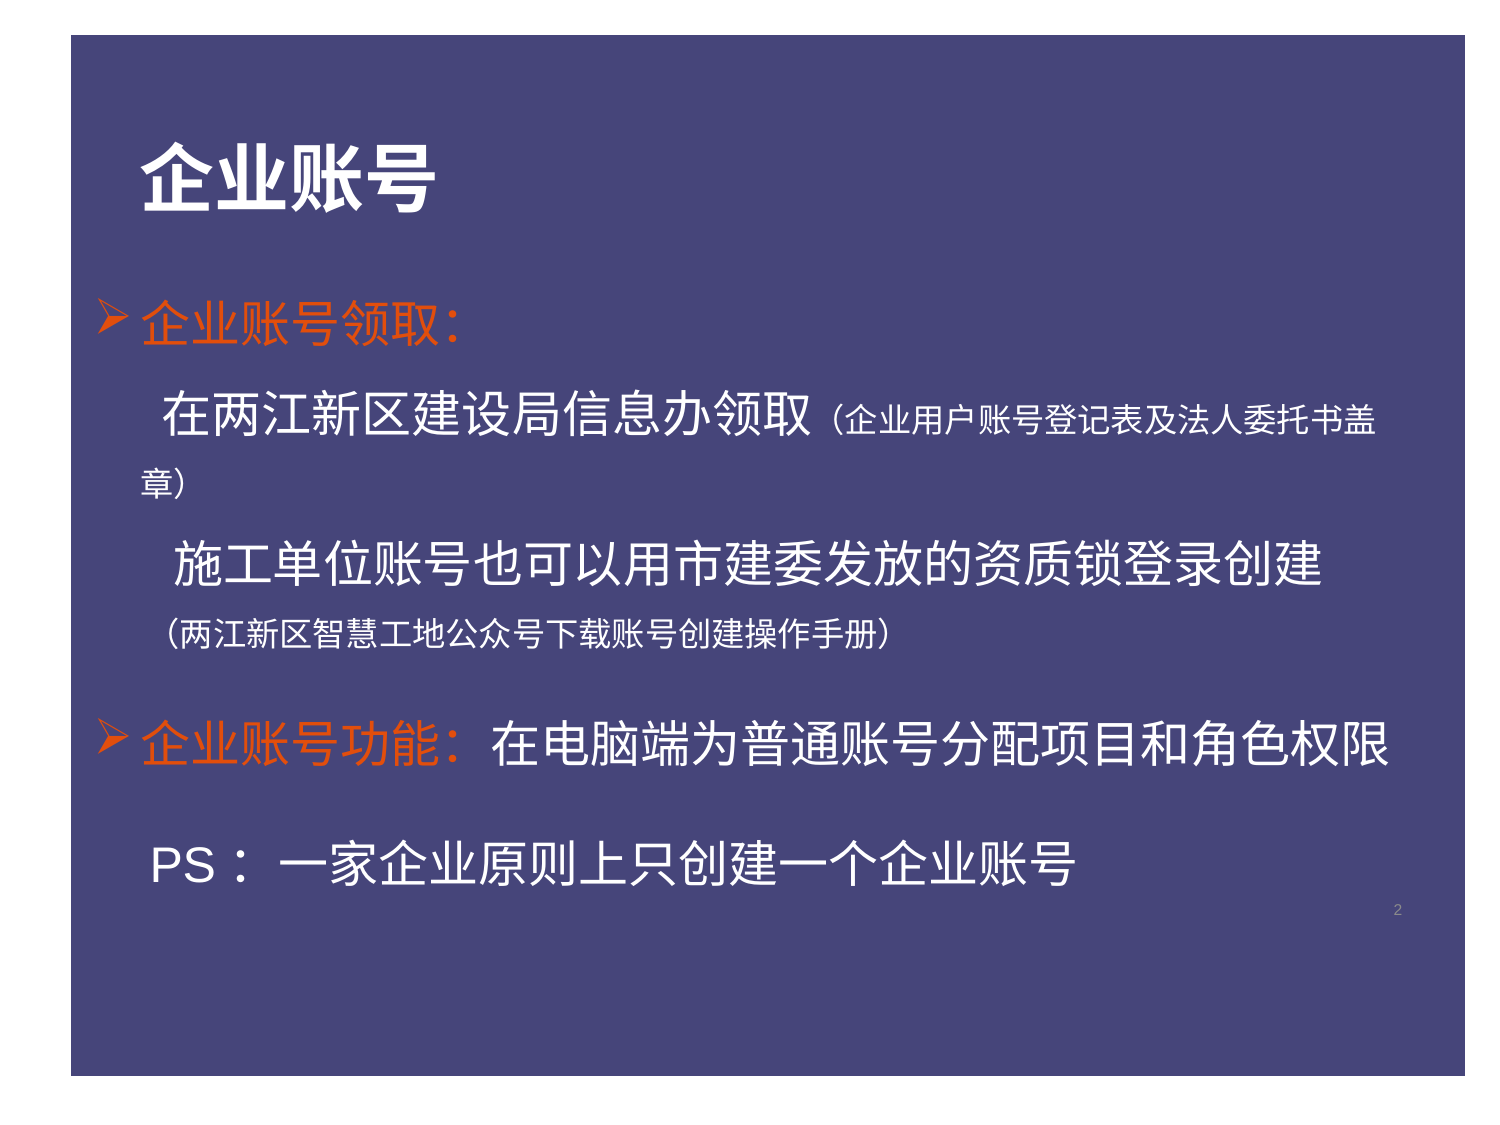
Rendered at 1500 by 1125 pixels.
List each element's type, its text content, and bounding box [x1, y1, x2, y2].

text_box 企业账号领取： 在两江新区建设局信息办领取（企业用户账号登记表及法人委托书盖章） 施工单位账号也可以用市建委发放的资质锁登录创建 （两江新区智慧工地公众号下载账号创建操作手册） 企业账号功能：在电脑端为普通账号分配项目和角色权限 PS：一家企业原则上只创建一个企业账号 [78, 255, 1455, 1125]
text_box [73, 37, 1463, 1074]
text_box 企业账号 [124, 123, 620, 229]
